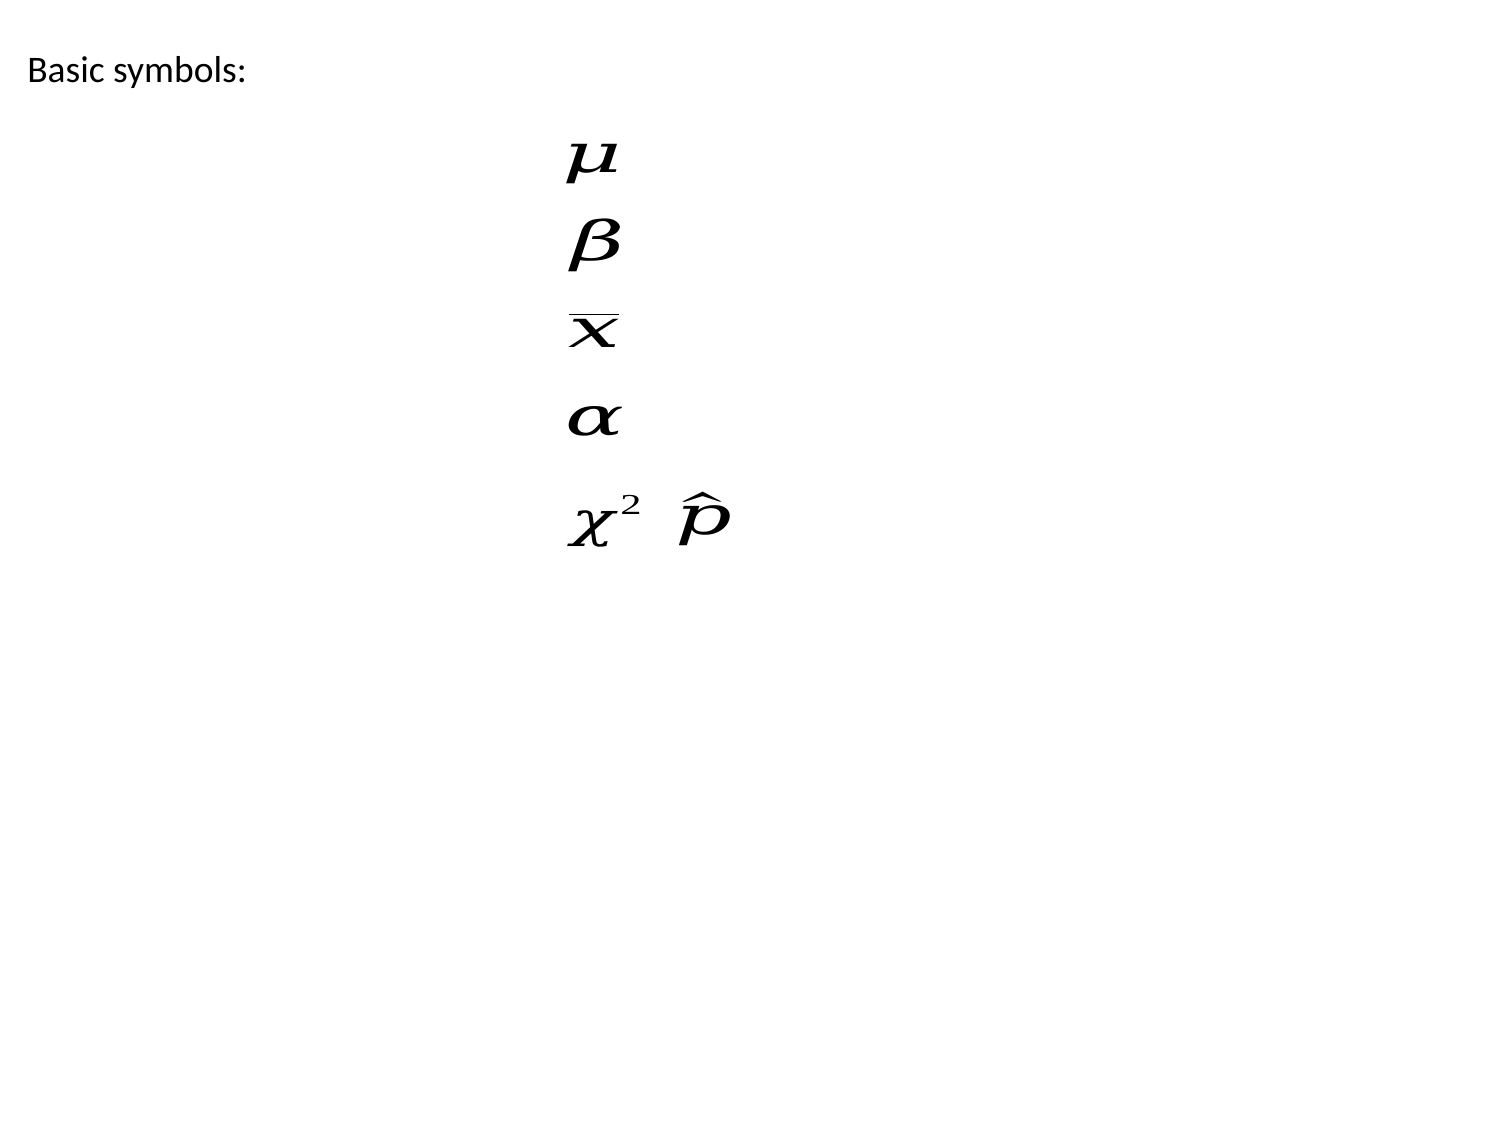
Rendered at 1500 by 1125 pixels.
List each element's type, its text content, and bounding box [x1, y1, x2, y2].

text_box Basic symbols: [12, 37, 288, 98]
